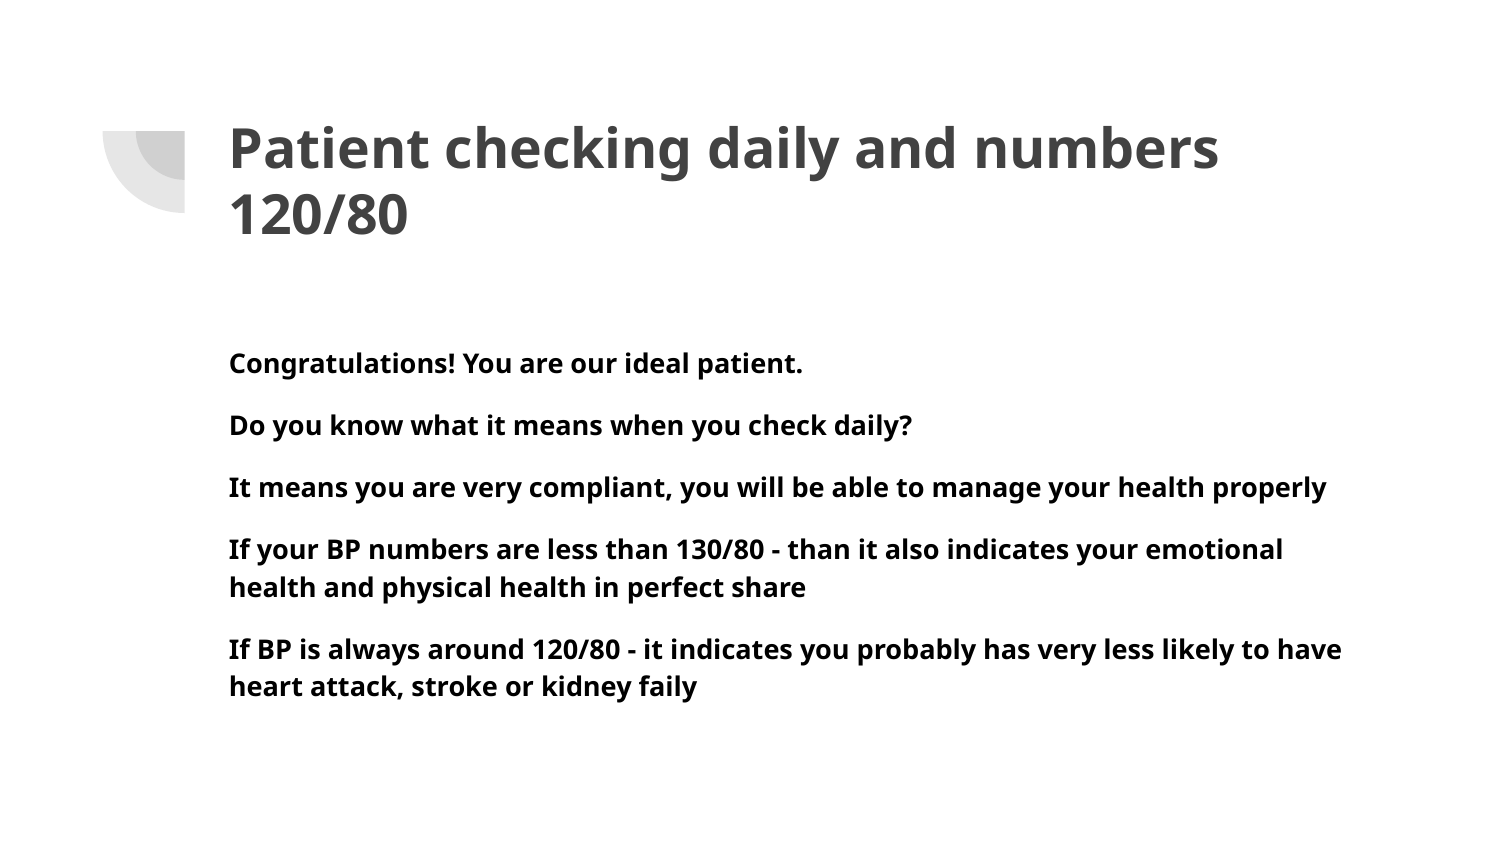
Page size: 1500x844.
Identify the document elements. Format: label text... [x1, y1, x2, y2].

title Patient checking daily and numbers 120/80 [213, 98, 1368, 263]
list Congratulations! You are our ideal patient. Do you know what it means when you check daily? It means you are very compliant, you will be able to manage your health properly If your BP numbers are less than 130/80 - than it also indicates your emotional health and physical health in perfect share If BP is always around 120/80 - it indicates you probably has very less likely to have heart attack, stroke or kidney faily [213, 326, 1368, 744]
